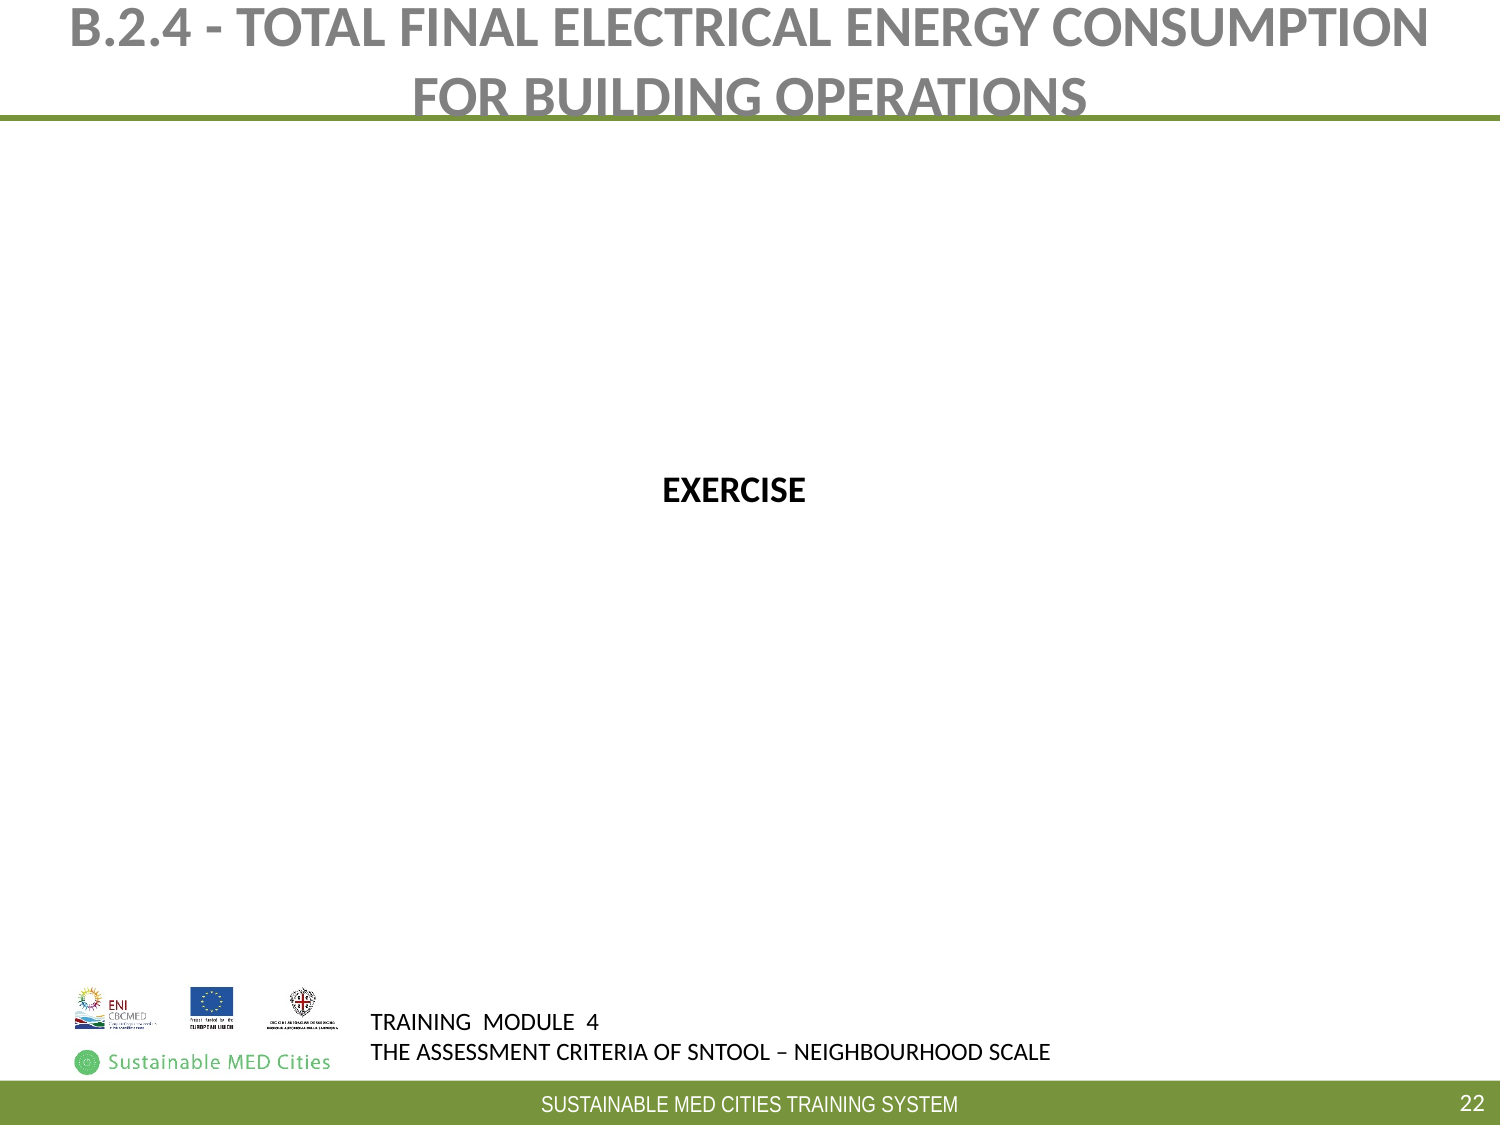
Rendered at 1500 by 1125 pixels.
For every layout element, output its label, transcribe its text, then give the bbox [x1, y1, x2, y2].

slide_number 22 [1149, 1076, 1500, 1125]
title B.2.4 - TOTAL FINAL ELECTRICAL ENERGY CONSUMPTION FOR BUILDING OPERATIONS [0, 0, 1500, 117]
list EXERCISE [43, 262, 1425, 944]
picture [62, 978, 356, 1080]
